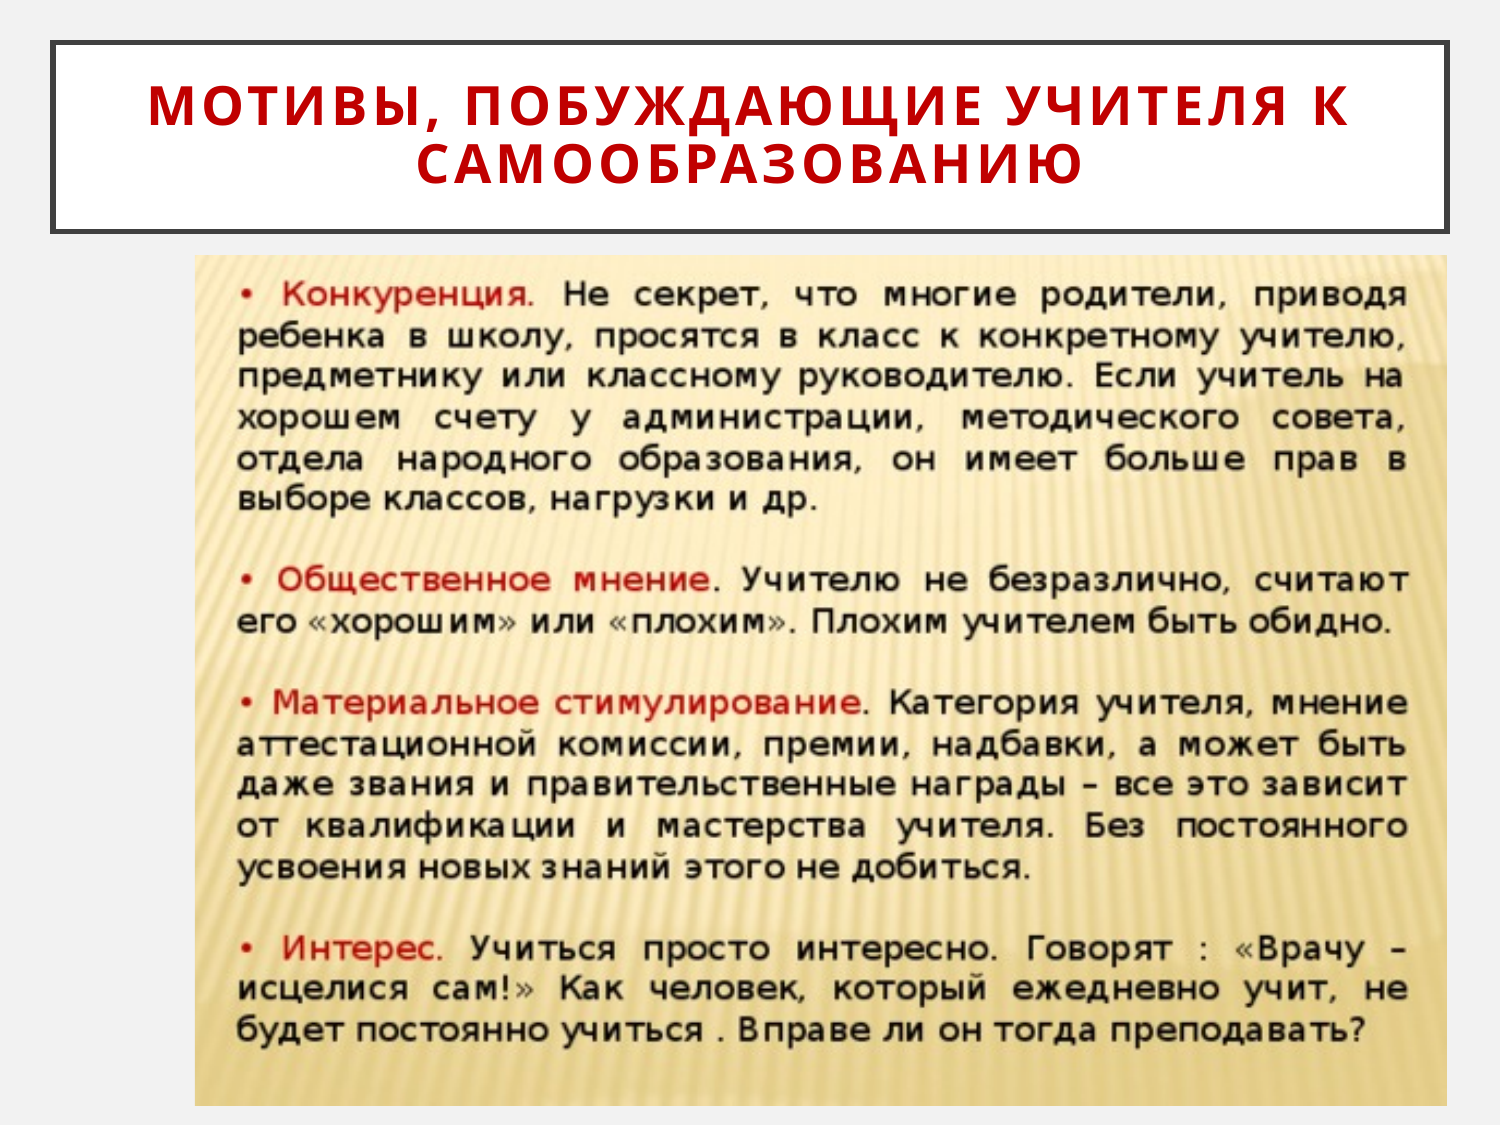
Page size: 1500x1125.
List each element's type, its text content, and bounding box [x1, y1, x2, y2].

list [194, 255, 1447, 1106]
title Мотивы, побуждающие учителя к самообразованию [50, 40, 1450, 234]
